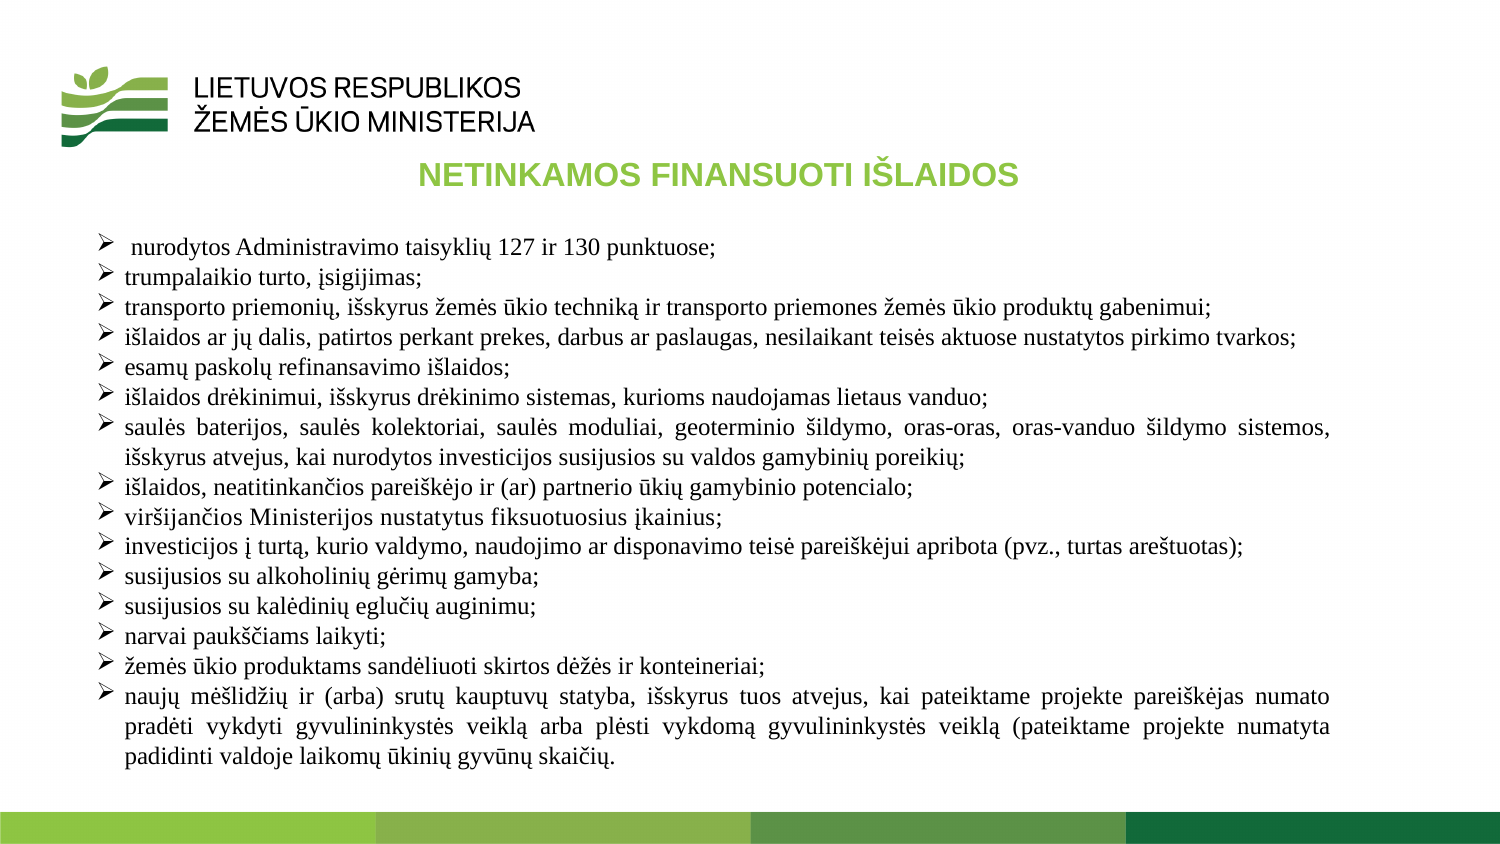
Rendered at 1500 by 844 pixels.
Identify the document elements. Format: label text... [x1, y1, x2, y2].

text_box nurodytos Administravimo taisyklių 127 ir 130 punktuose; trumpalaikio turto, įsigijimas; transporto priemonių, išskyrus žemės ūkio techniką ir transporto priemones žemės ūkio produktų gabenimui; išlaidos ar jų dalis, patirtos perkant prekes, darbus ar paslaugas, nesilaikant teisės aktuose nustatytos pirkimo tvarkos; esamų paskolų refinansavimo išlaidos; išlaidos drėkinimui, išskyrus drėkinimo sistemas, kurioms naudojamas lietaus vanduo; saulės baterijos, saulės kolektoriai, saulės moduliai, geoterminio šildymo, oras-oras, oras-vanduo šildymo sistemos, išskyrus atvejus, kai nurodytos investicijos susijusios su valdos gamybinių poreikių; išlaidos, neatitinkančios pareiškėjo ir (ar) partnerio ūkių gamybinio potencialo; viršijančios Ministerijos nustatytus fiksuotuosius įkainius; investicijos į turtą, kurio valdymo, naudojimo ar disponavimo teisė pareiškėjui apribota (pvz., turtas areštuotas); susijusios su alkoholinių gėrimų gamyba; susijusios su kalėdinių eglučių auginimu; narvai paukščiams laikyti; žemės ūkio produktams sandėliuoti skirtos dėžės ir konteineriai; naujų mėšlidžių ir (arba) srutų kauptuvų statyba, išskyrus tuos atvejus, kai pateiktame projekte pareiškėjas numato pradėti vykdyti gyvulininkystės veiklą arba plėsti vykdomą gyvulininkystės veiklą (pateiktame projekte numatyta padidinti valdoje laikomų ūkinių gyvūnų skaičių. [81, 222, 1348, 820]
picture [0, 0, 1500, 844]
text_box NETINKAMOS FINANSUOTI IŠLAIDOS [403, 145, 1130, 201]
